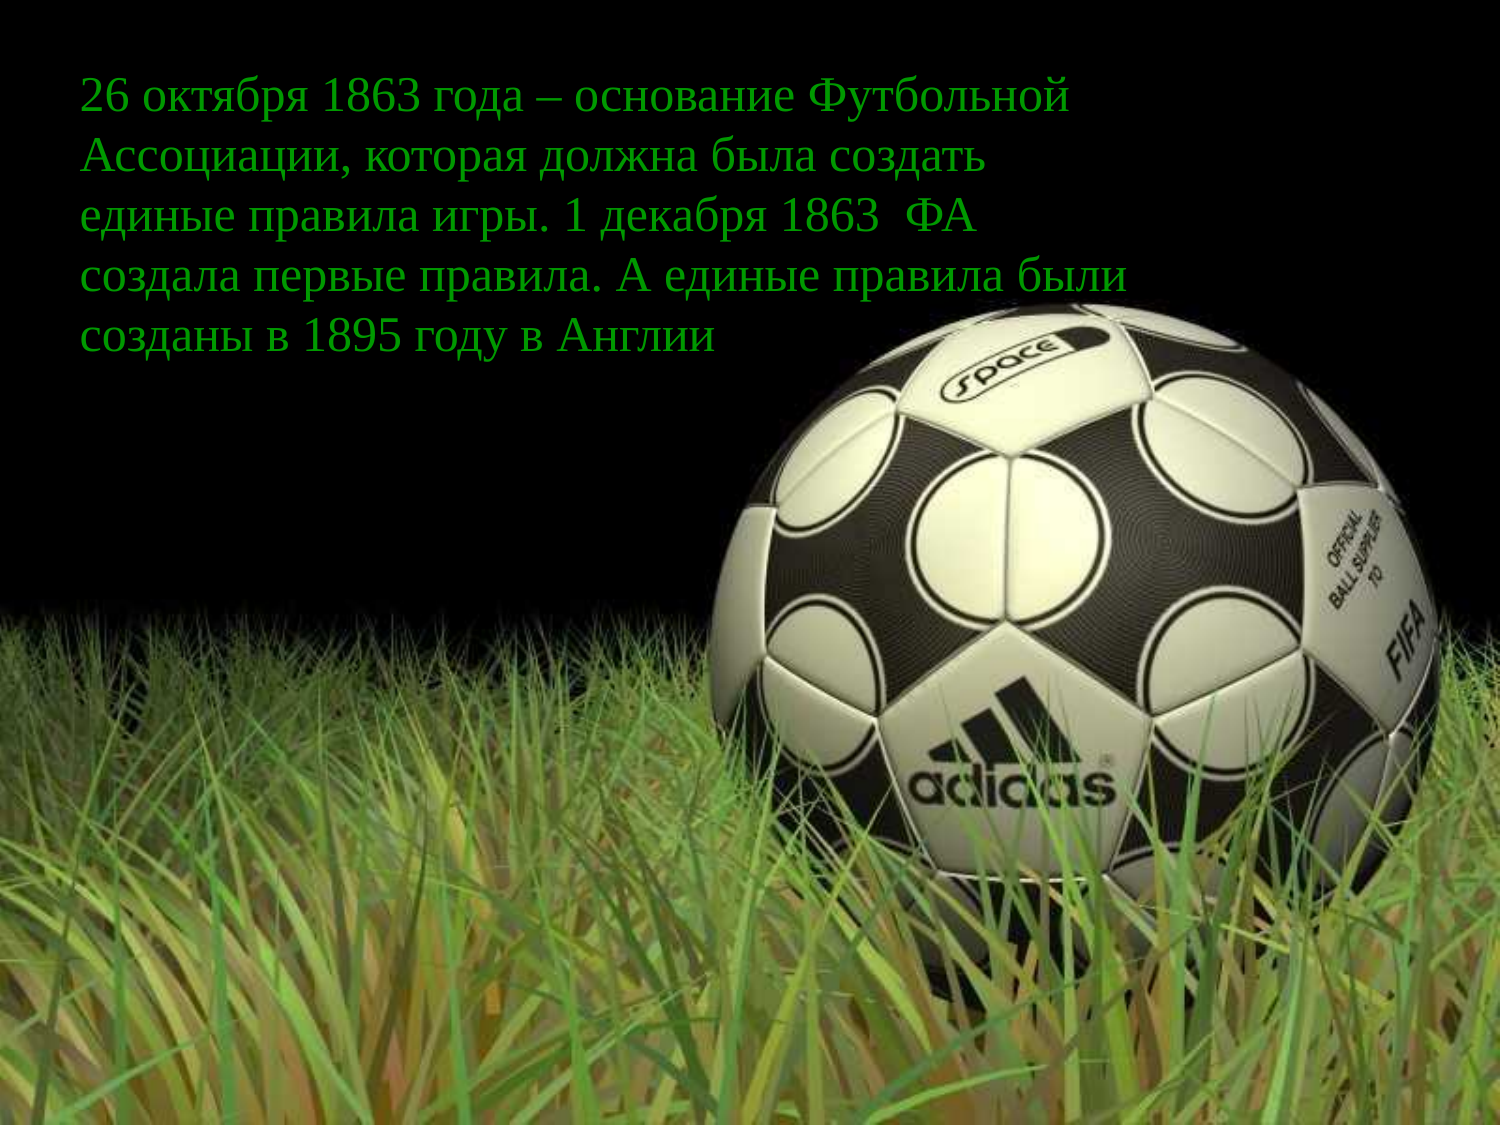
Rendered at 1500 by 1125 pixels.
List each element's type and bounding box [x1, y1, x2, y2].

list [0, 0, 1500, 1125]
